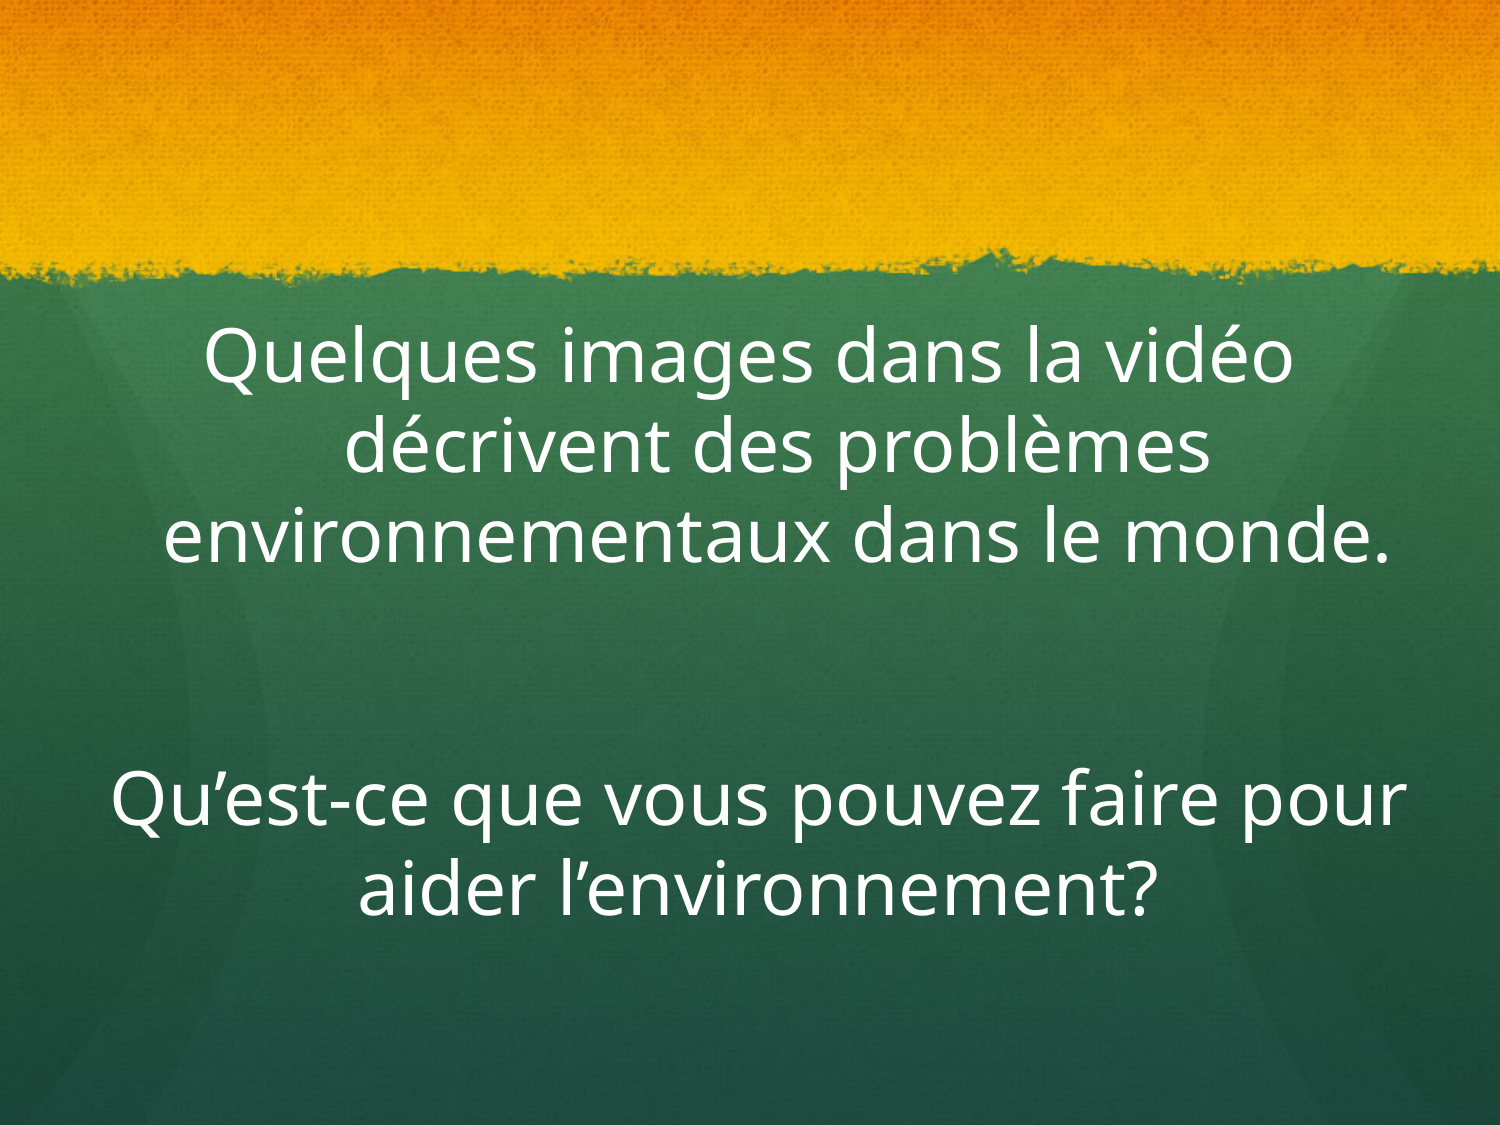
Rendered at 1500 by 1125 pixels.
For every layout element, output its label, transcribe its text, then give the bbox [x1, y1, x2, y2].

text_box Quelques images dans la vidéo décrivent des problèmes environnementaux dans le monde. Qu’est-ce que vous pouvez faire pour aider l’environnement? [74, 299, 1425, 938]
picture [0, 0, 1500, 1125]
